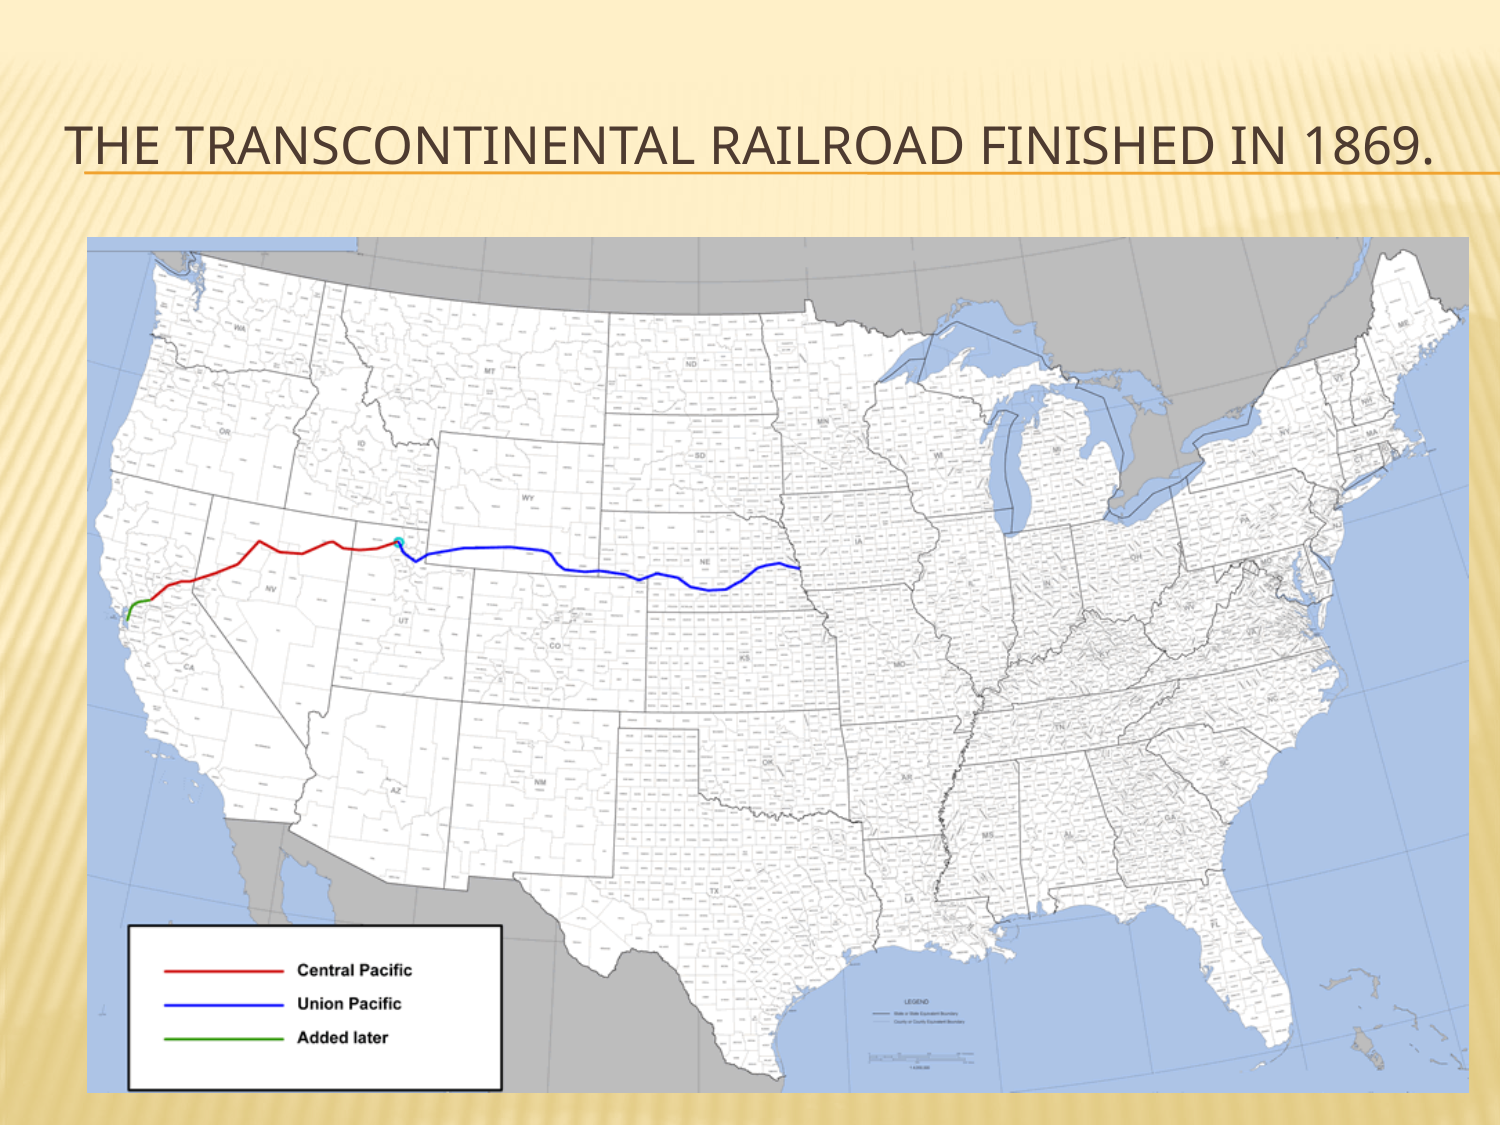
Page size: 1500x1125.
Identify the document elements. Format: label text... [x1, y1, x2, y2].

picture [87, 237, 1470, 1093]
title The Transcontinental Railroad finished in 1869. [50, 75, 1475, 213]
